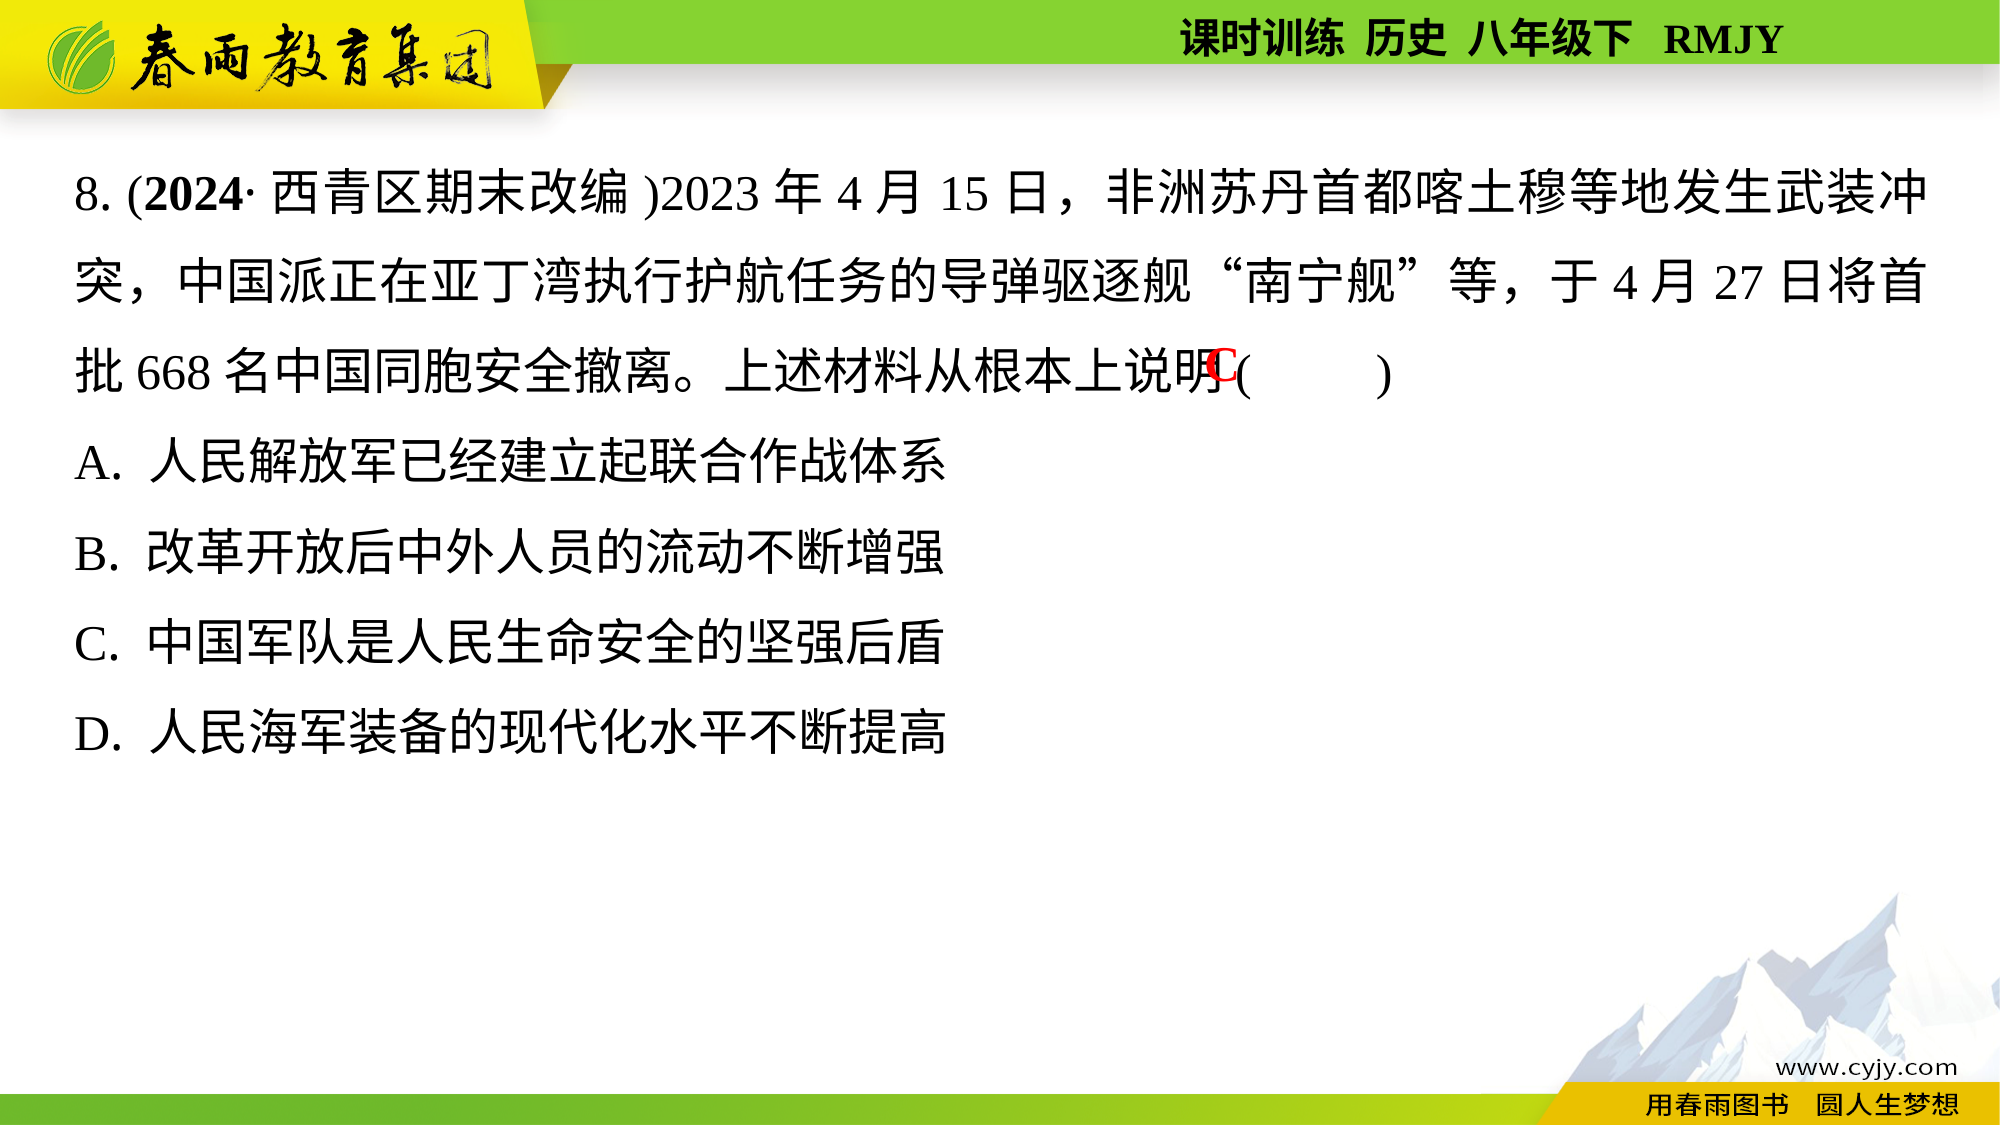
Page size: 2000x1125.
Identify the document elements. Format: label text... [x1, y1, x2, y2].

picture [0, 0, 2000, 1125]
text_box C [1189, 324, 1256, 399]
list 8. (2024·西青区期末改编)2023年4月15日，非洲苏丹首都喀土穆等地发生武装冲突，中国派正在亚丁湾执行护航任务的导弹驱逐舰“南宁舰”等，于4月27日将首批668名中国同胞安全撤离。上述材料从根本上说明( ) A. 人民解放军已经建立起联合作战体系 B. 改革开放后中外人员的流动不断增强 C. 中国军队是人民生命安全的坚强后盾 D. 人民海军装备的现代化水平不断提高 [59, 122, 1944, 774]
